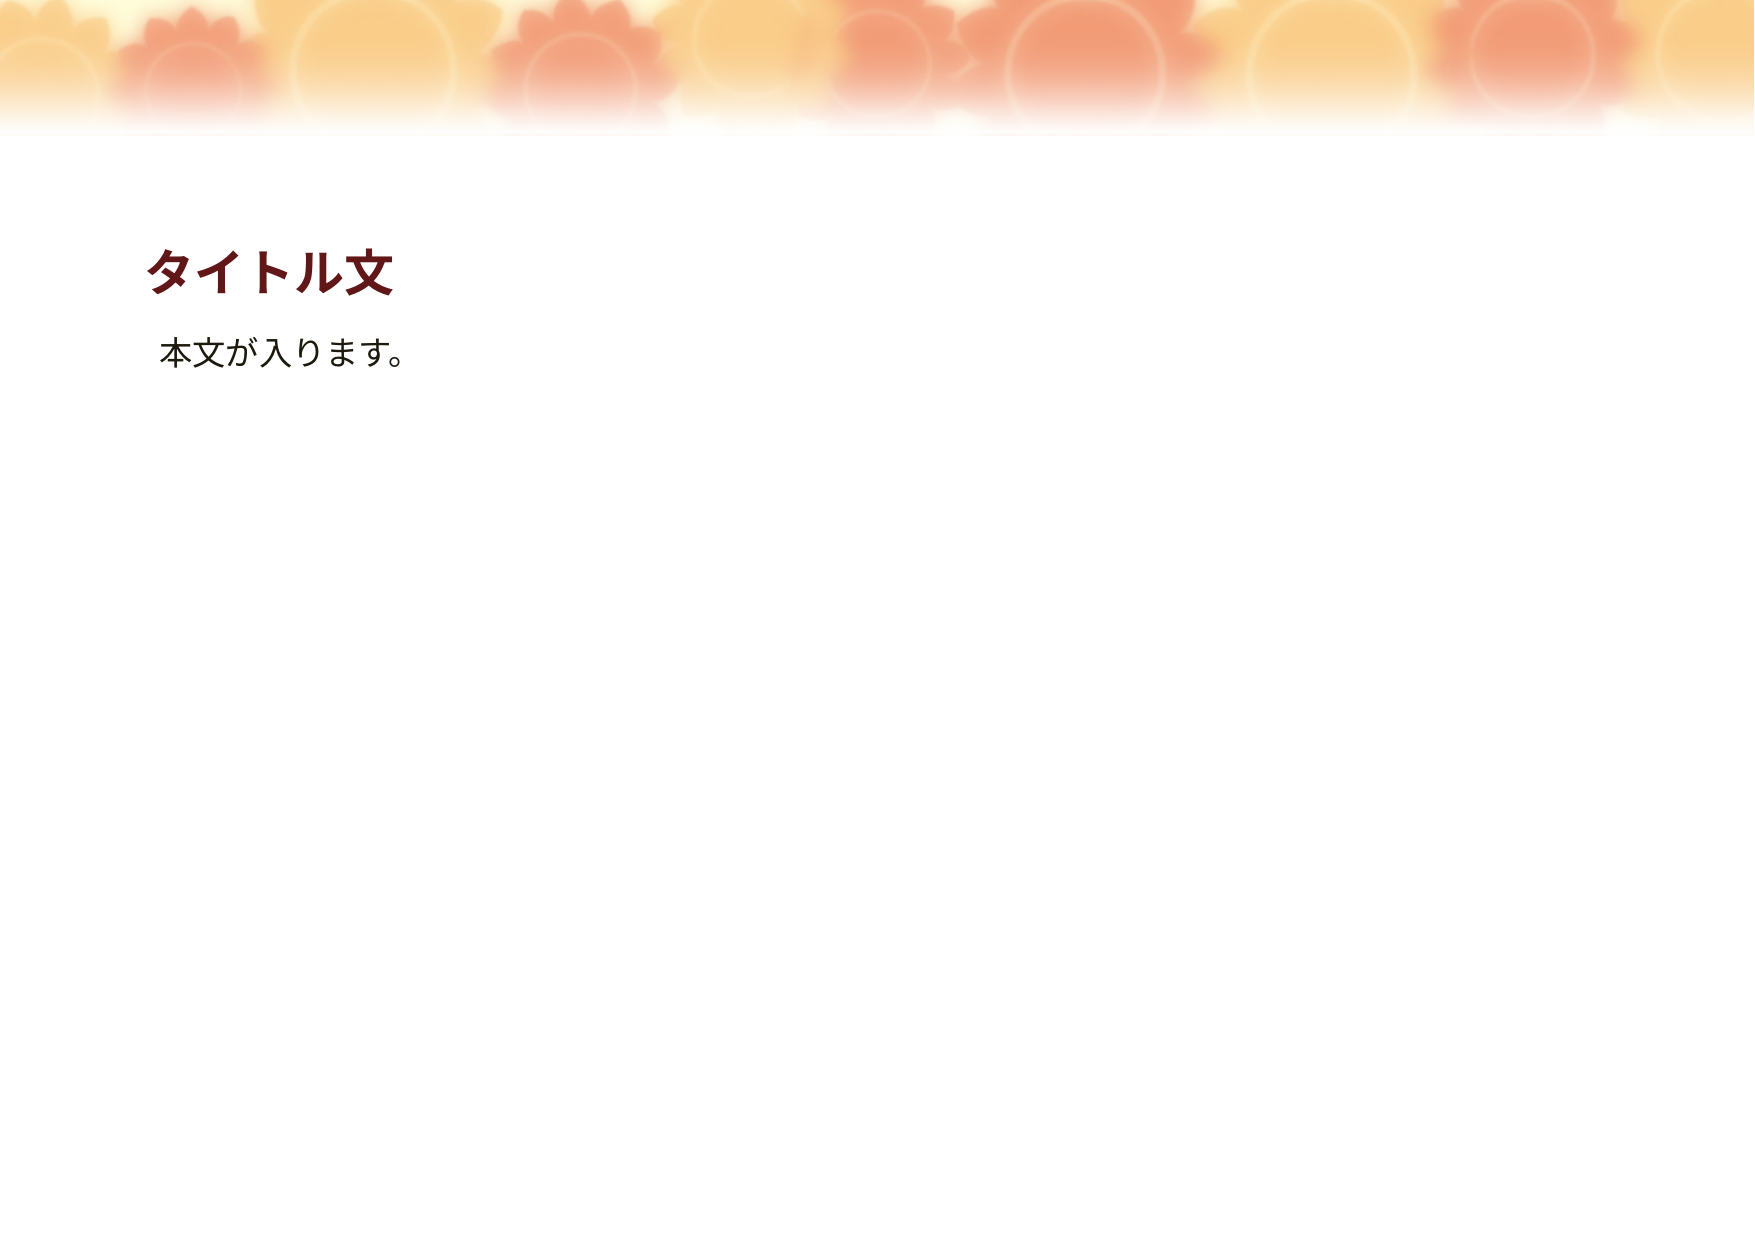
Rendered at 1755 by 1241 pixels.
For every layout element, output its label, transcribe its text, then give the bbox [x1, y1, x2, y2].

list 本文が入ります。 [144, 324, 1610, 1105]
picture [0, 0, 1754, 136]
title タイトル文 [144, 227, 1610, 302]
